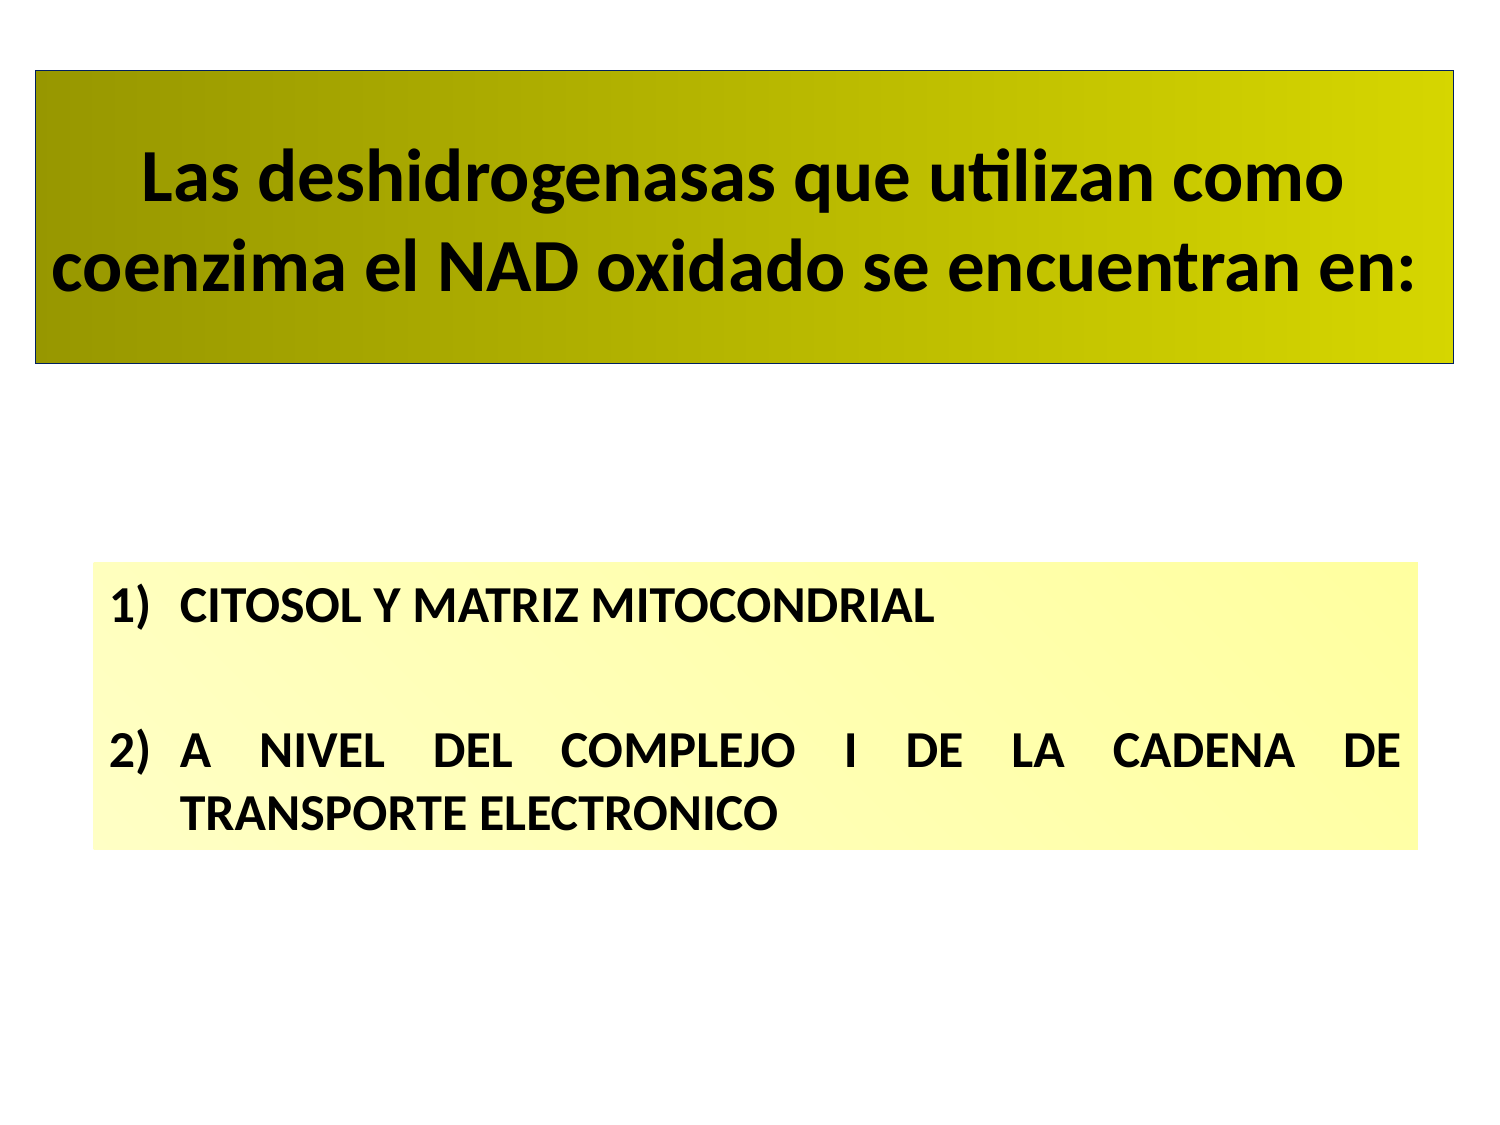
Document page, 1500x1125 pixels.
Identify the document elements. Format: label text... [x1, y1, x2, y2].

title Las deshidrogenasas que utilizan como coenzima el NAD oxidado se encuentran en: [35, 70, 1454, 364]
subtitle CITOSOL Y MATRIZ MITOCONDRIAL A NIVEL DEL COMPLEJO I DE LA CADENA DE TRANSPORTE ELECTRONICO [93, 562, 1418, 850]
